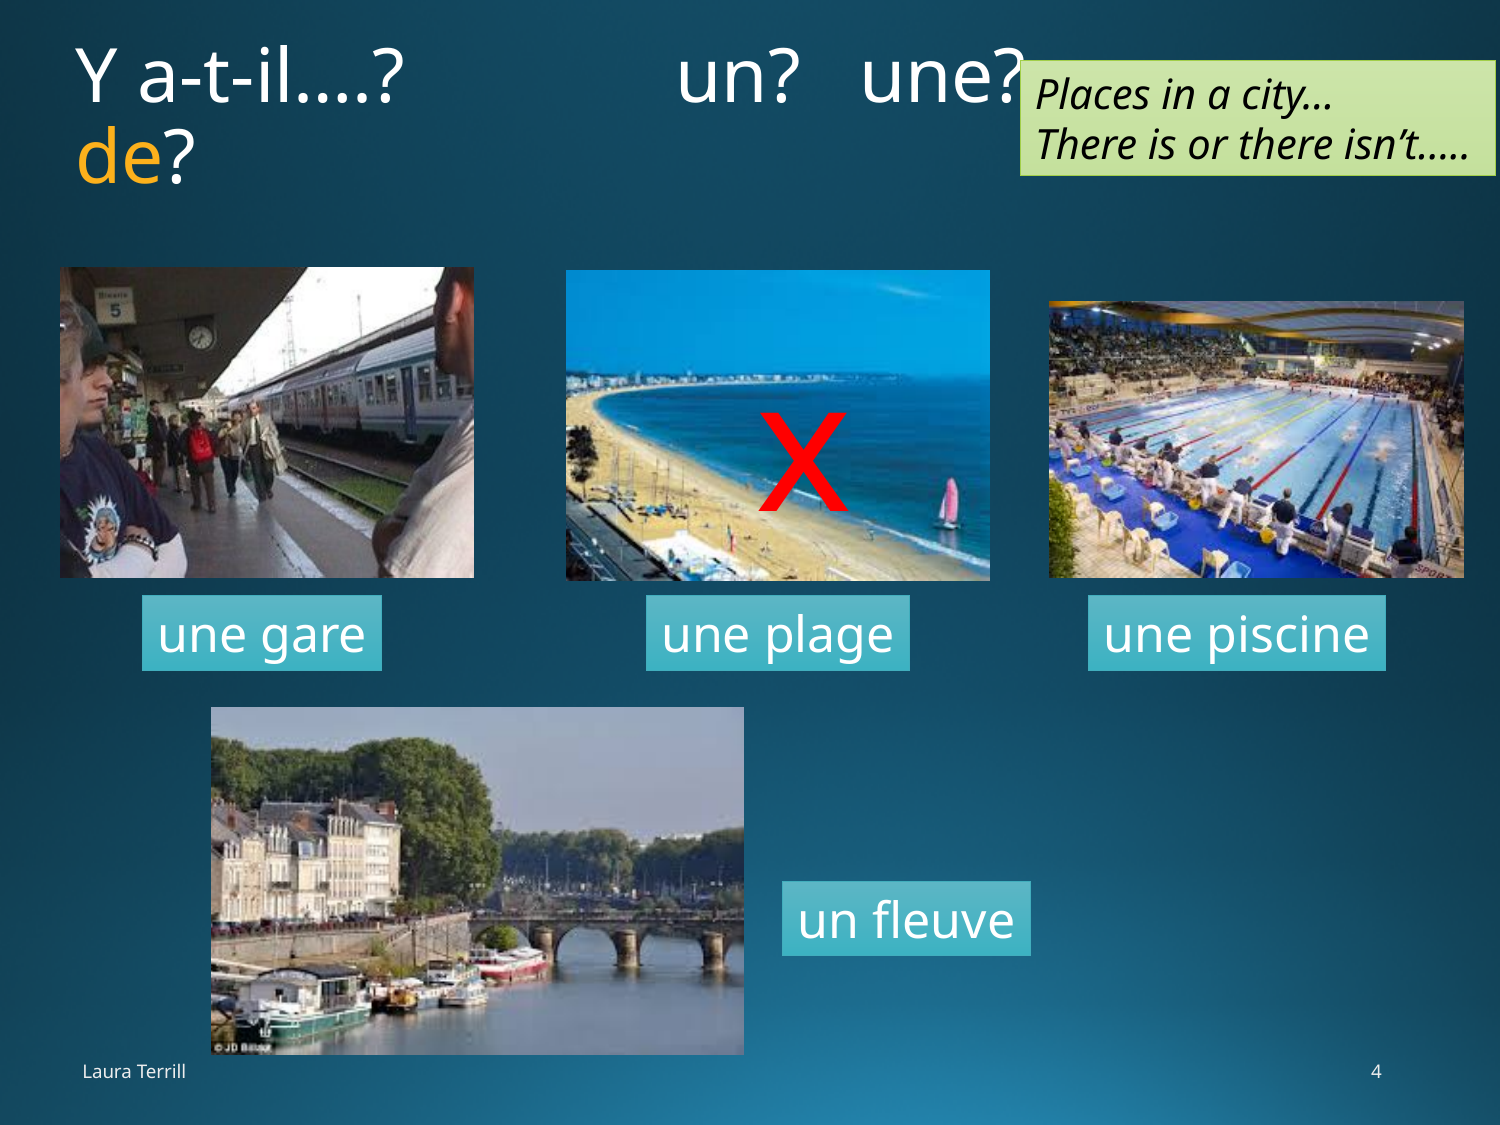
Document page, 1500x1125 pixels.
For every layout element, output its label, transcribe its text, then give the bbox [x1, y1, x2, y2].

slide_number 4 [1059, 1042, 1397, 1103]
text_box une gare [142, 595, 382, 671]
text_box une piscine [1088, 595, 1386, 671]
text_box une plage [646, 595, 910, 671]
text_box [211, 707, 1021, 1055]
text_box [566, 270, 990, 581]
text_box Places in a city… There is or there isn’t….. [1020, 60, 1496, 176]
title Y a-t-il….? un? une? de? [60, 37, 1184, 200]
picture [0, 0, 1500, 1125]
footer Laura Terrill [67, 1042, 574, 1103]
